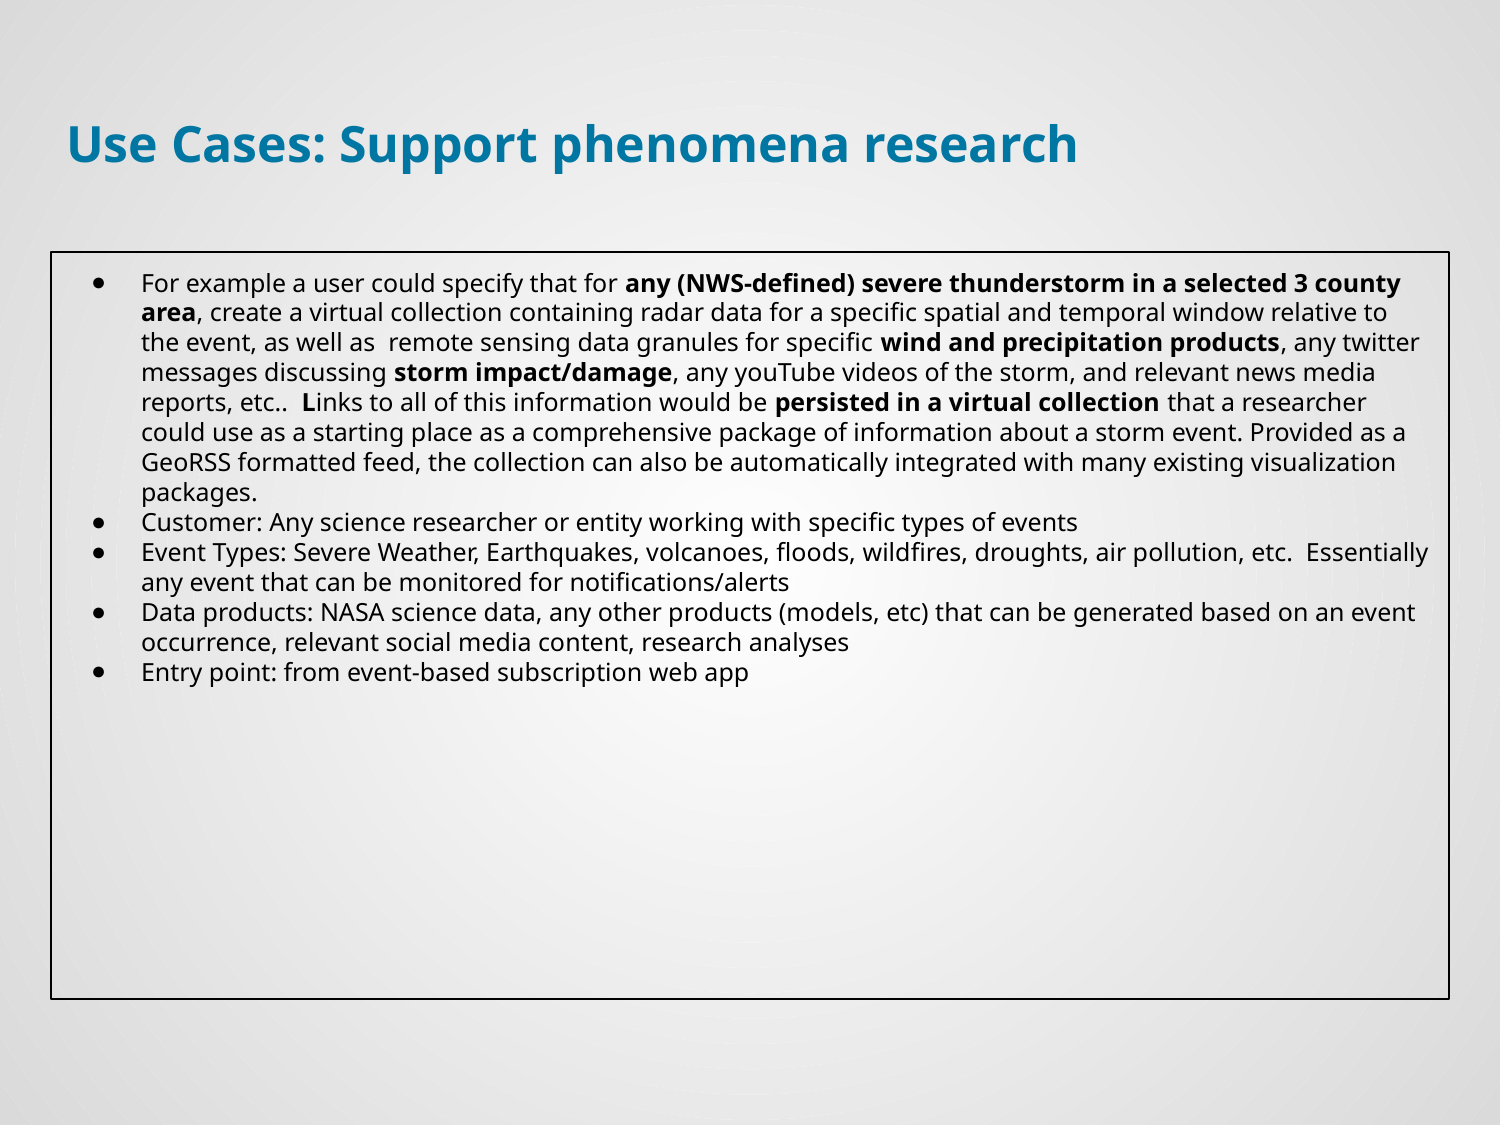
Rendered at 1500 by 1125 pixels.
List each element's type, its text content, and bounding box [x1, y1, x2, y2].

title Use Cases: Support phenomena research [51, 97, 1449, 223]
list For example a user could specify that for any (NWS-defined) severe thunderstorm in a selected 3 county area, create a virtual collection containing radar data for a specific spatial and temporal window relative to the event, as well as remote sensing data granules for specific wind and precipitation products, any twitter messages discussing storm impact/damage, any youTube videos of the storm, and relevant news media reports, etc.. Links to all of this information would be persisted in a virtual collection that a researcher could use as a starting place as a comprehensive package of information about a storm event. Provided as a GeoRSS formatted feed, the collection can also be automatically integrated with many existing visualization packages. Customer: Any science researcher or entity working with specific types of events Event Types: Severe Weather, Earthquakes, volcanoes, floods, wildfires, droughts, air pollution, etc. Essentially any event that can be monitored for notifications/alerts Data products: NASA science data, any other products (models, etc) that can be generated based on an event occurrence, relevant social media content, research analyses Entry point: from event-based subscription web app [51, 252, 1449, 1000]
